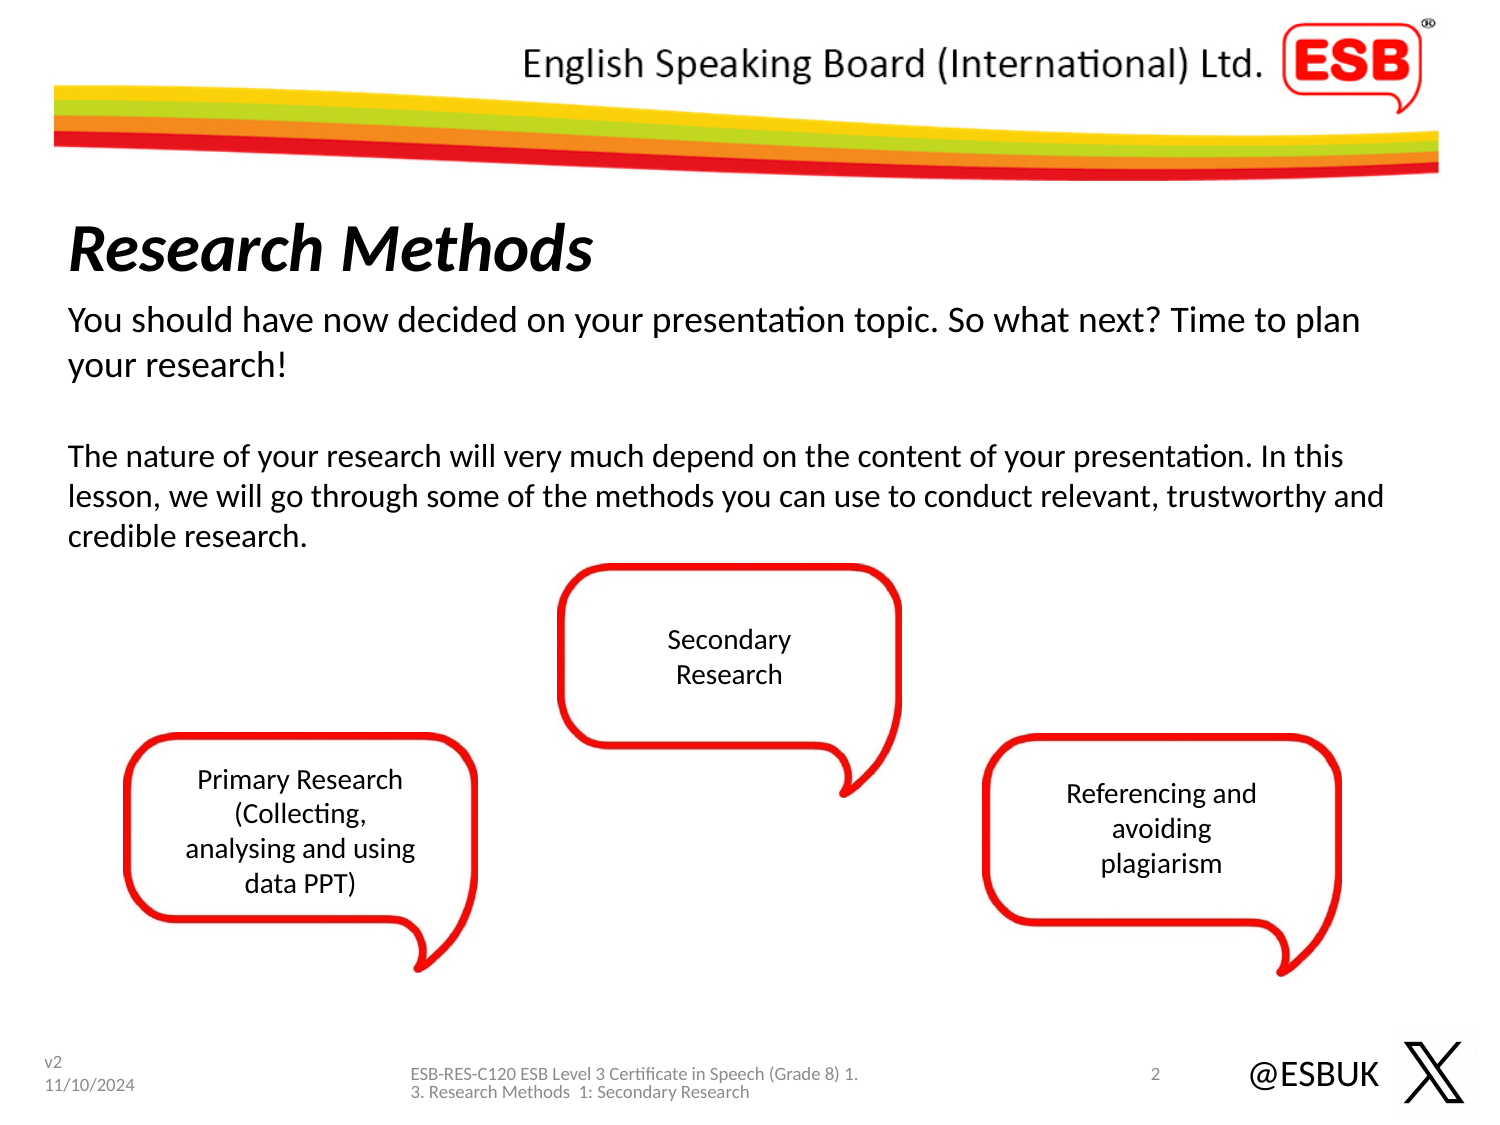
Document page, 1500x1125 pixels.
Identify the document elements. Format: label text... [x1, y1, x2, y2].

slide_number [29, 1042, 160, 1103]
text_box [982, 733, 1342, 977]
picture [1395, 1029, 1476, 1116]
slide_number 2 [930, 1042, 1176, 1103]
text_box The nature of your research will very much depend on the content of your presentation. In this lesson, we will go through some of the methods you can use to conduct relevant, trustworthy and credible research. [53, 427, 1447, 562]
title Research Methods [53, 196, 1347, 287]
text_box You should have now decided on your presentation topic. So what next? Time to plan your research! [53, 287, 1436, 393]
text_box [123, 732, 478, 973]
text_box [557, 563, 902, 798]
footer ESB-RES-C120 ESB Level 3 Certificate in Speech (Grade 8) 1.3. Research Methods 1: Secondary Research [395, 1042, 874, 1103]
picture [0, 0, 1500, 189]
